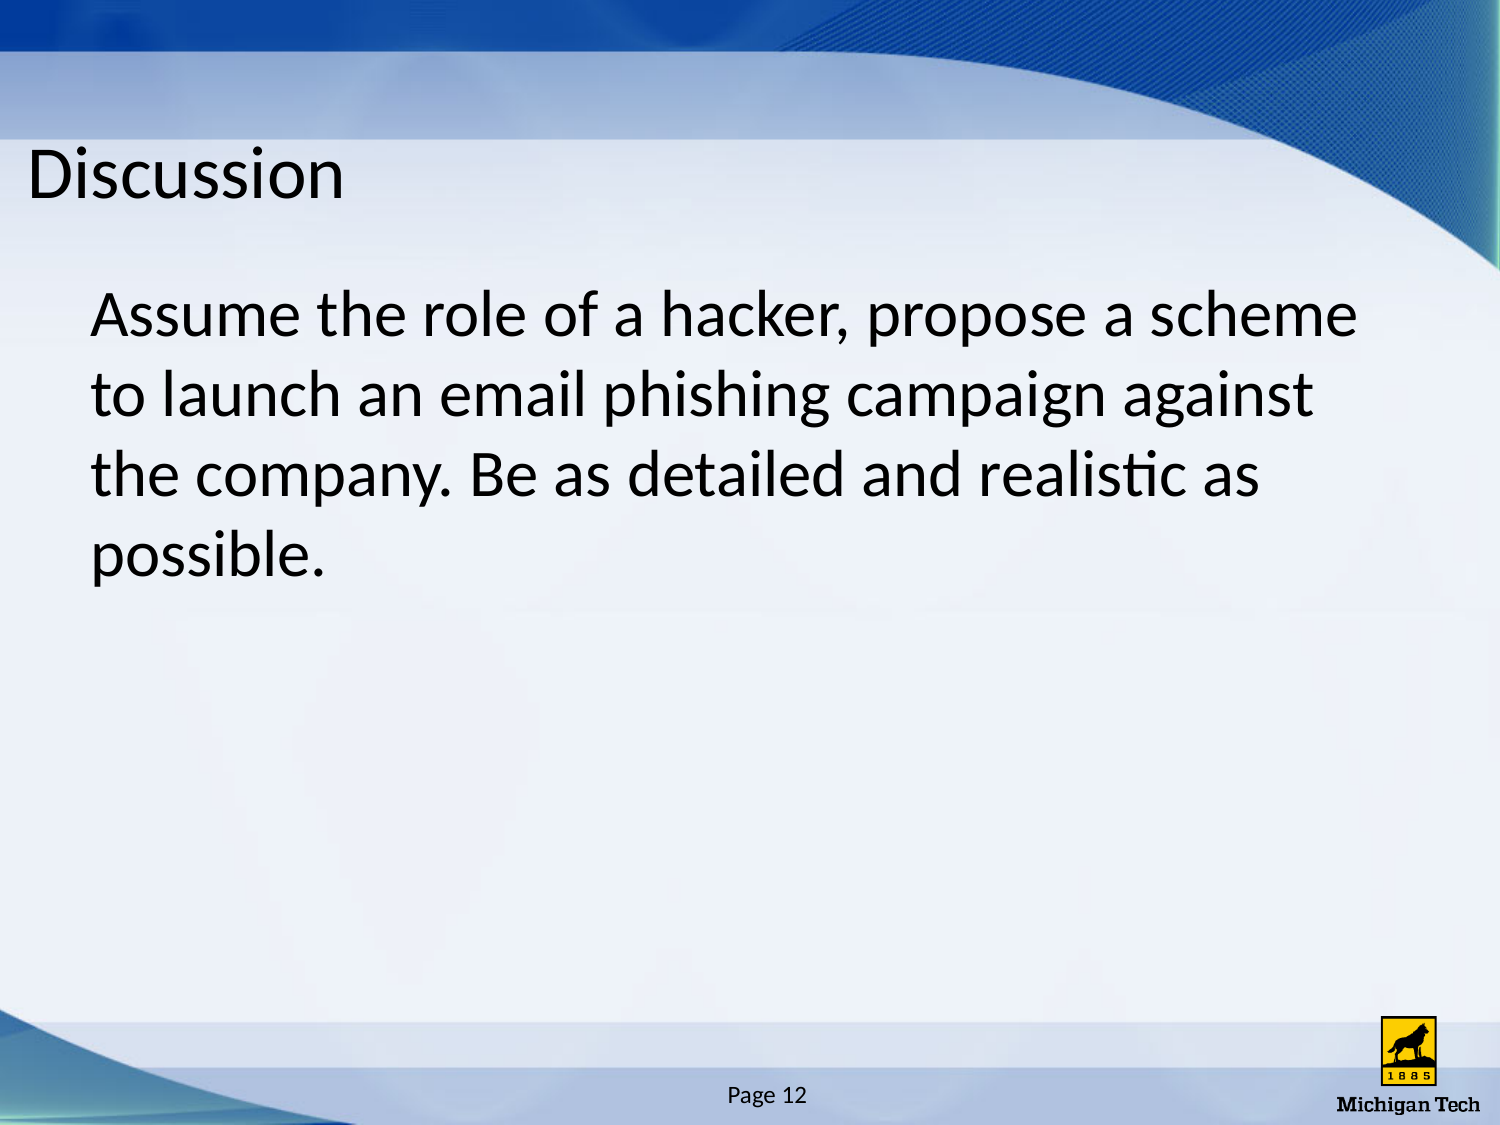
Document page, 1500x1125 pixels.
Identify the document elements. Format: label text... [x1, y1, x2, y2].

list Assume the role of a hacker, propose a scheme to launch an email phishing campaign against the company. Be as detailed and realistic as possible. [75, 262, 1425, 1063]
title Discussion [12, 75, 1263, 263]
picture [0, 0, 1500, 1125]
